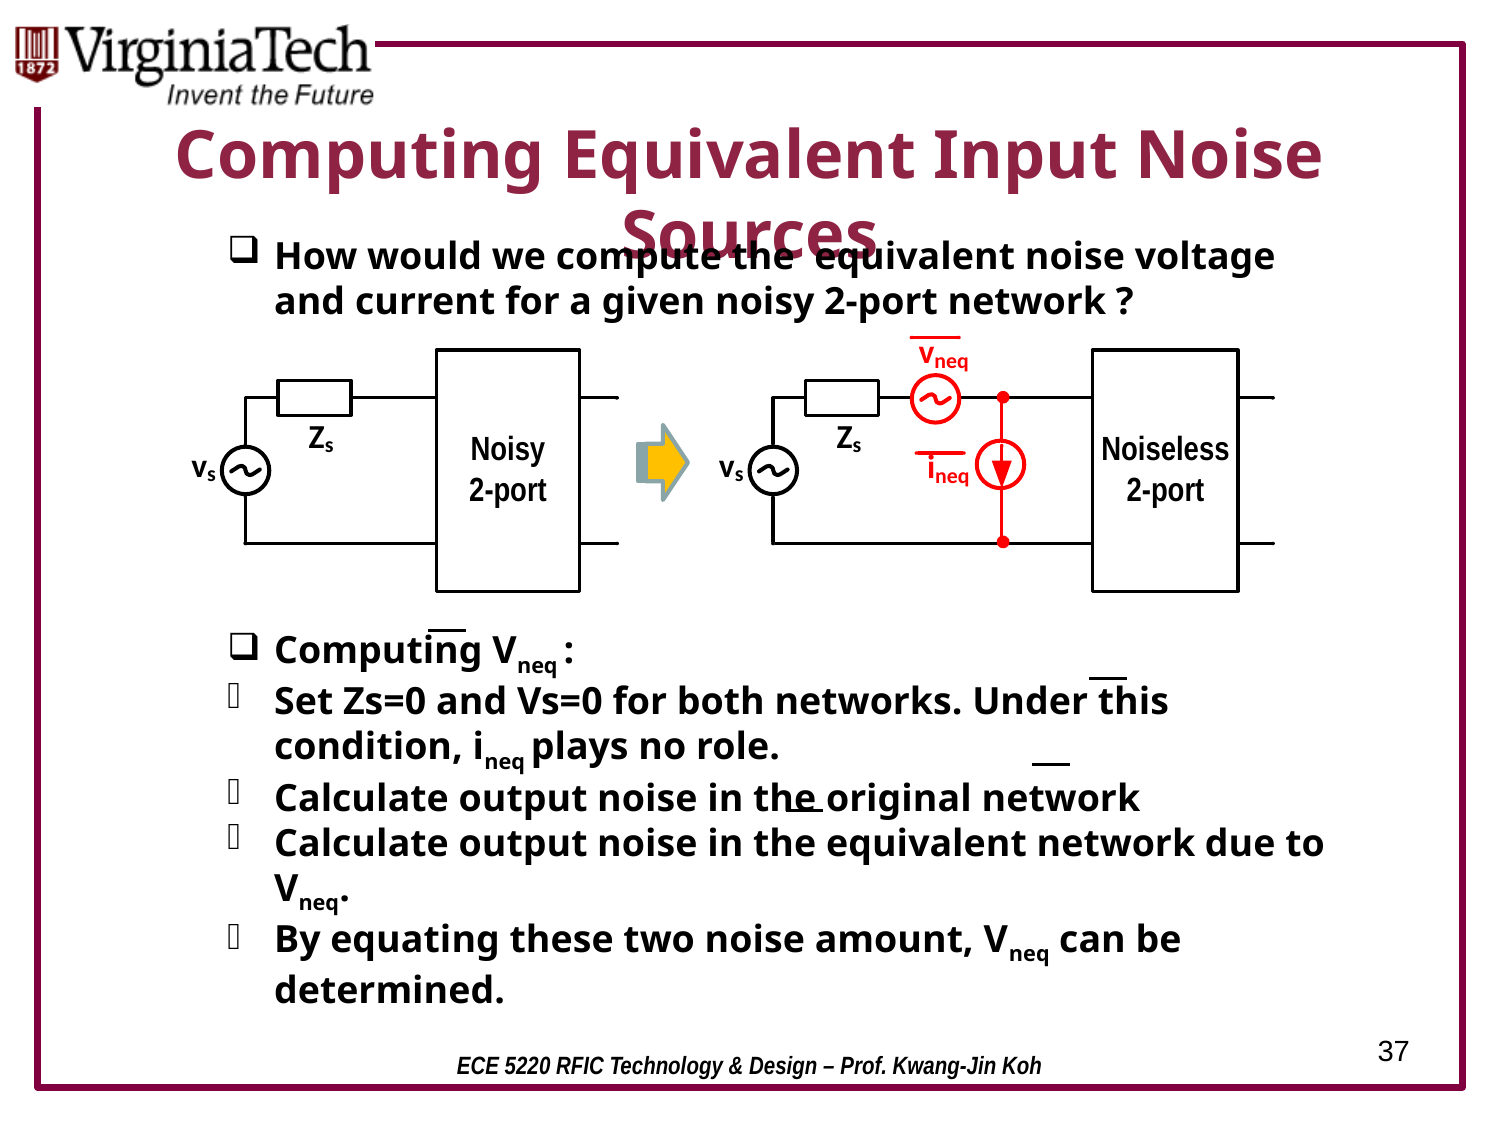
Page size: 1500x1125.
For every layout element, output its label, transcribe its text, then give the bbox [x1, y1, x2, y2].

text_box Computing Vneq : Set Zs=0 and Vs=0 for both networks. Under this condition, ineq plays no role. Calculate output noise in the original network Calculate output noise in the equivalent network due to Vneq. By equating these two noise amount, Vneq can be determined. [212, 618, 1363, 1019]
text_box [187, 324, 1280, 598]
text_box How would we compute the equivalent noise voltage and current for a given noisy 2-port network ? [212, 224, 1363, 330]
slide_number 37 [1074, 1024, 1425, 1103]
picture [15, 24, 375, 107]
title Computing Equivalent Input Noise Sources [75, 104, 1425, 213]
